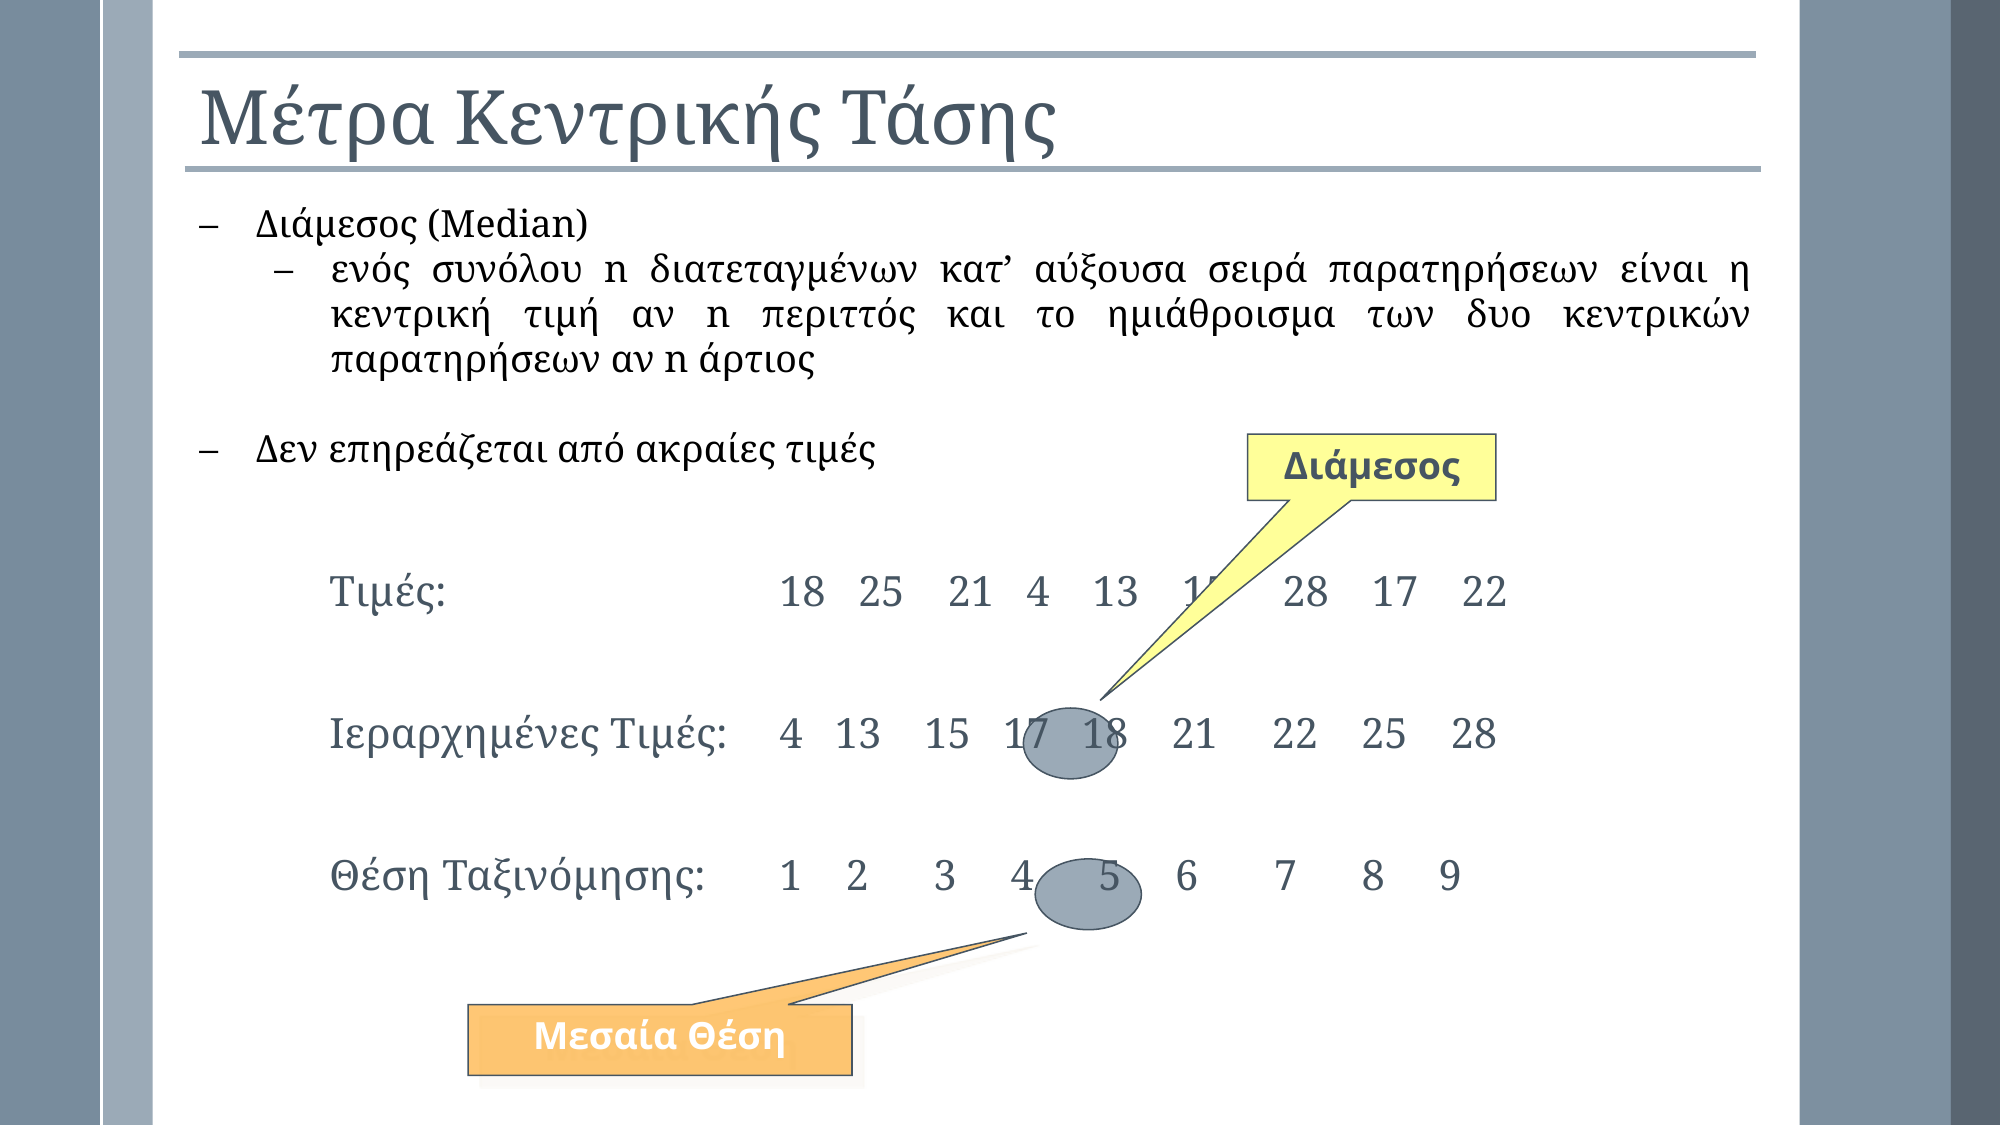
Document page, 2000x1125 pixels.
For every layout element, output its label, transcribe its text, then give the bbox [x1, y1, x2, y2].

text_box Διάμεσος (Median) ενός συνόλου n διατεταγμένων κατ’ αύξουσα σειρά παρατηρήσεων είναι η κεντρική τιμή αν n περιττός και το ημιάθροισμα των δυο κεντρικών παρατηρήσεων αν n άρτιος Δεν επηρεάζεται από ακραίες τιμές [184, 192, 1768, 573]
text_box Μέτρα Κεντρικής Τάσης [184, 62, 1756, 167]
text_box Μεσαία Θέση [468, 933, 1027, 1076]
text_box Διάμεσος [1100, 434, 1496, 701]
text_box Τιμές: 18 25 21 4 13 15 28 17 22 Ιεραρχημένες Τιμές: 4 13 15 17 18 21 22 25 28 Θέση Ταξινόμησης: 1 2 3 4 5 6 7 8 9 [314, 557, 1697, 977]
